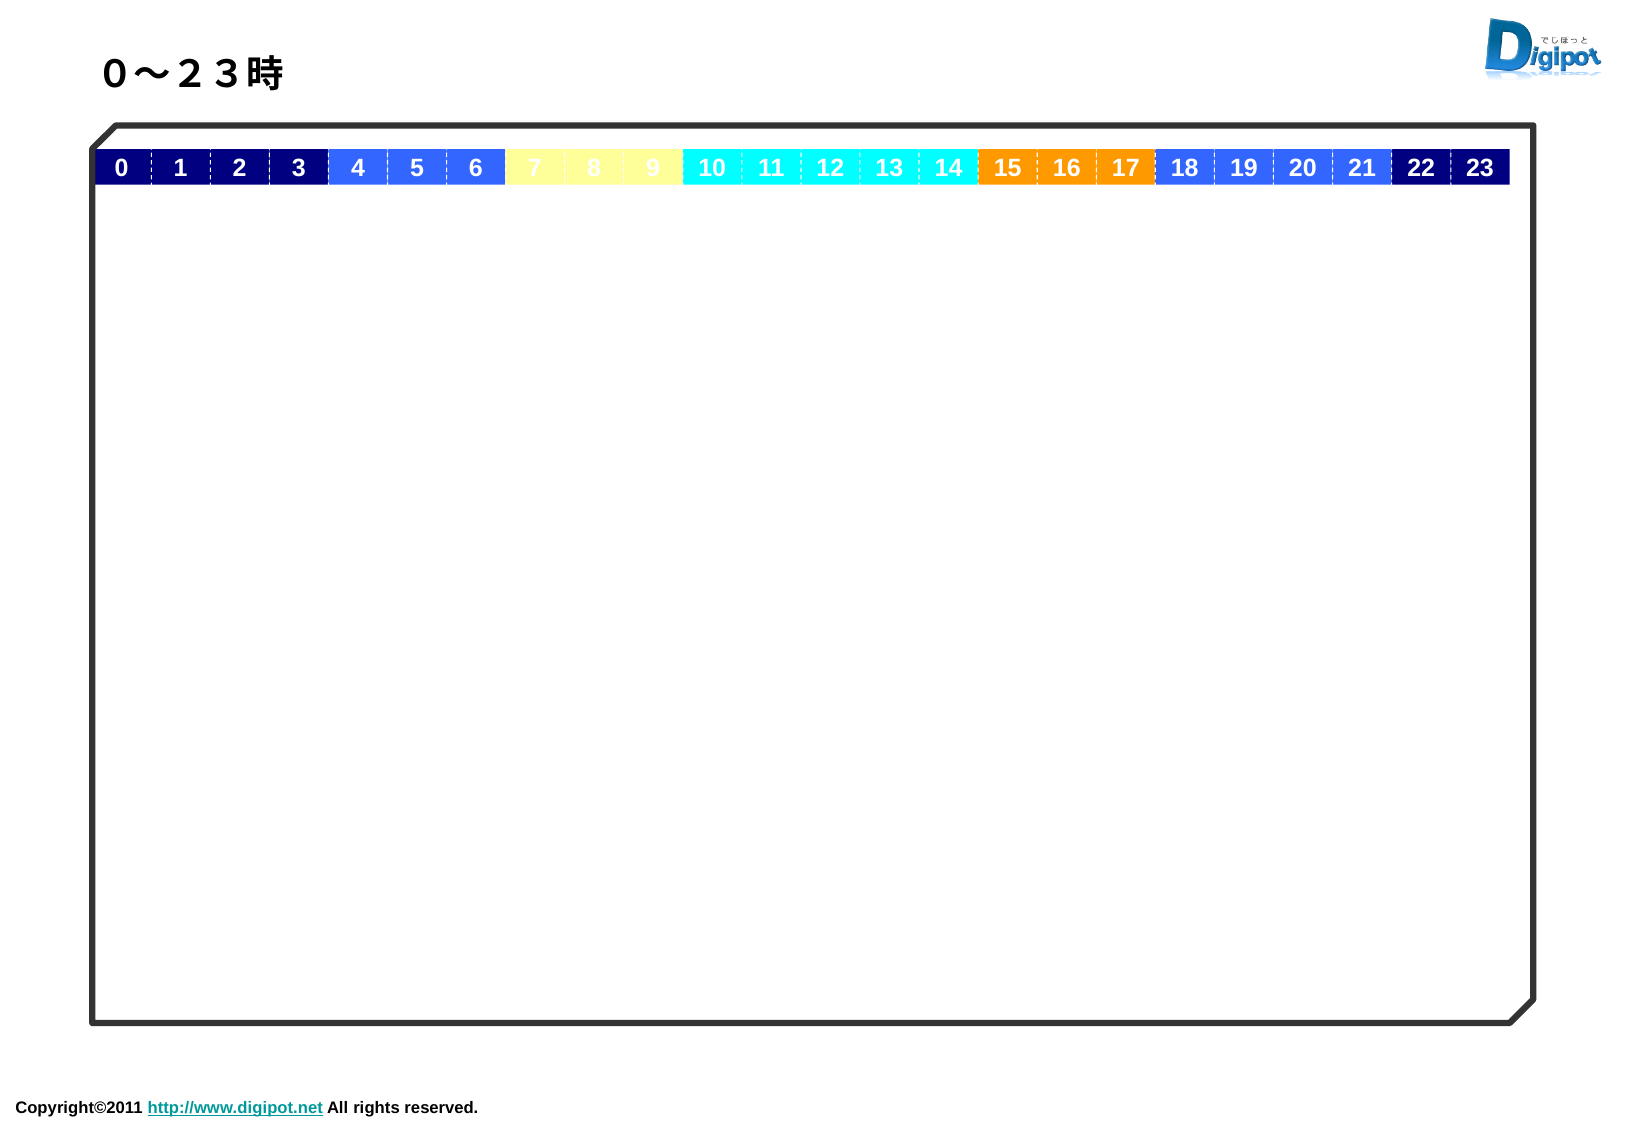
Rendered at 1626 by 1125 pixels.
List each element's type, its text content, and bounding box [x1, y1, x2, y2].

picture [1485, 18, 1602, 82]
text_box ０～２３時 [81, 42, 337, 103]
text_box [91, 125, 1534, 1024]
